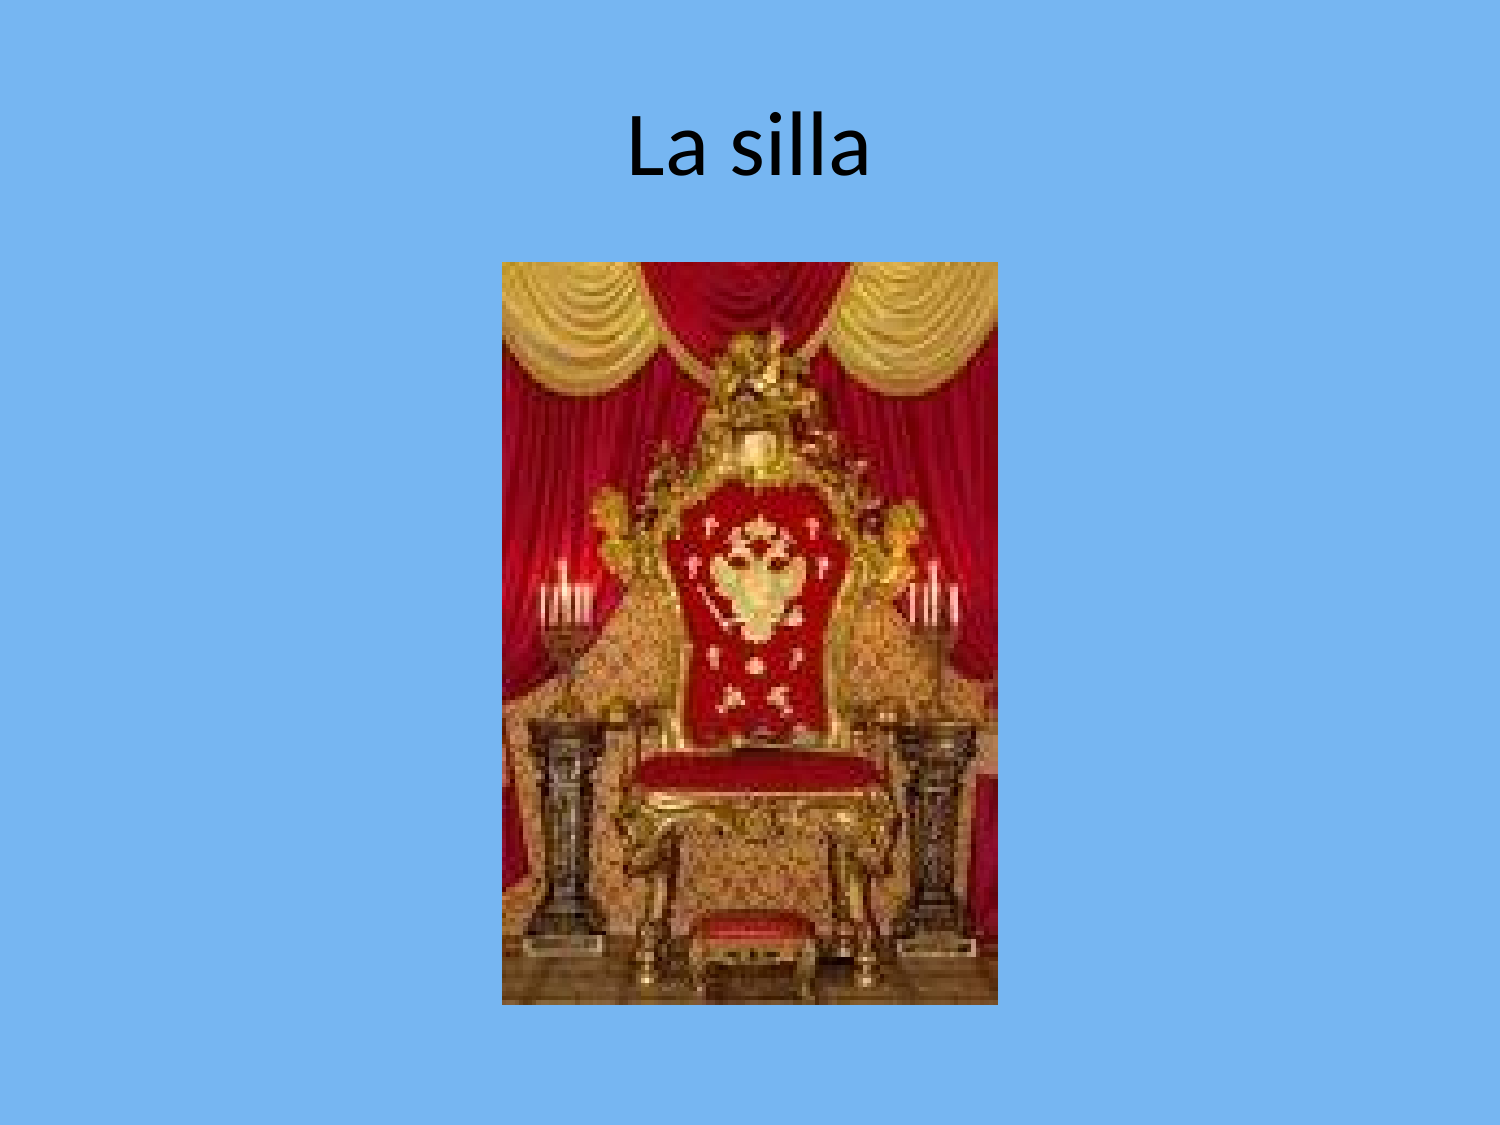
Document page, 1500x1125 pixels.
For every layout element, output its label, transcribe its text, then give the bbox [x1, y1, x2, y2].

title La silla [75, 45, 1425, 233]
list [74, 262, 1426, 1006]
